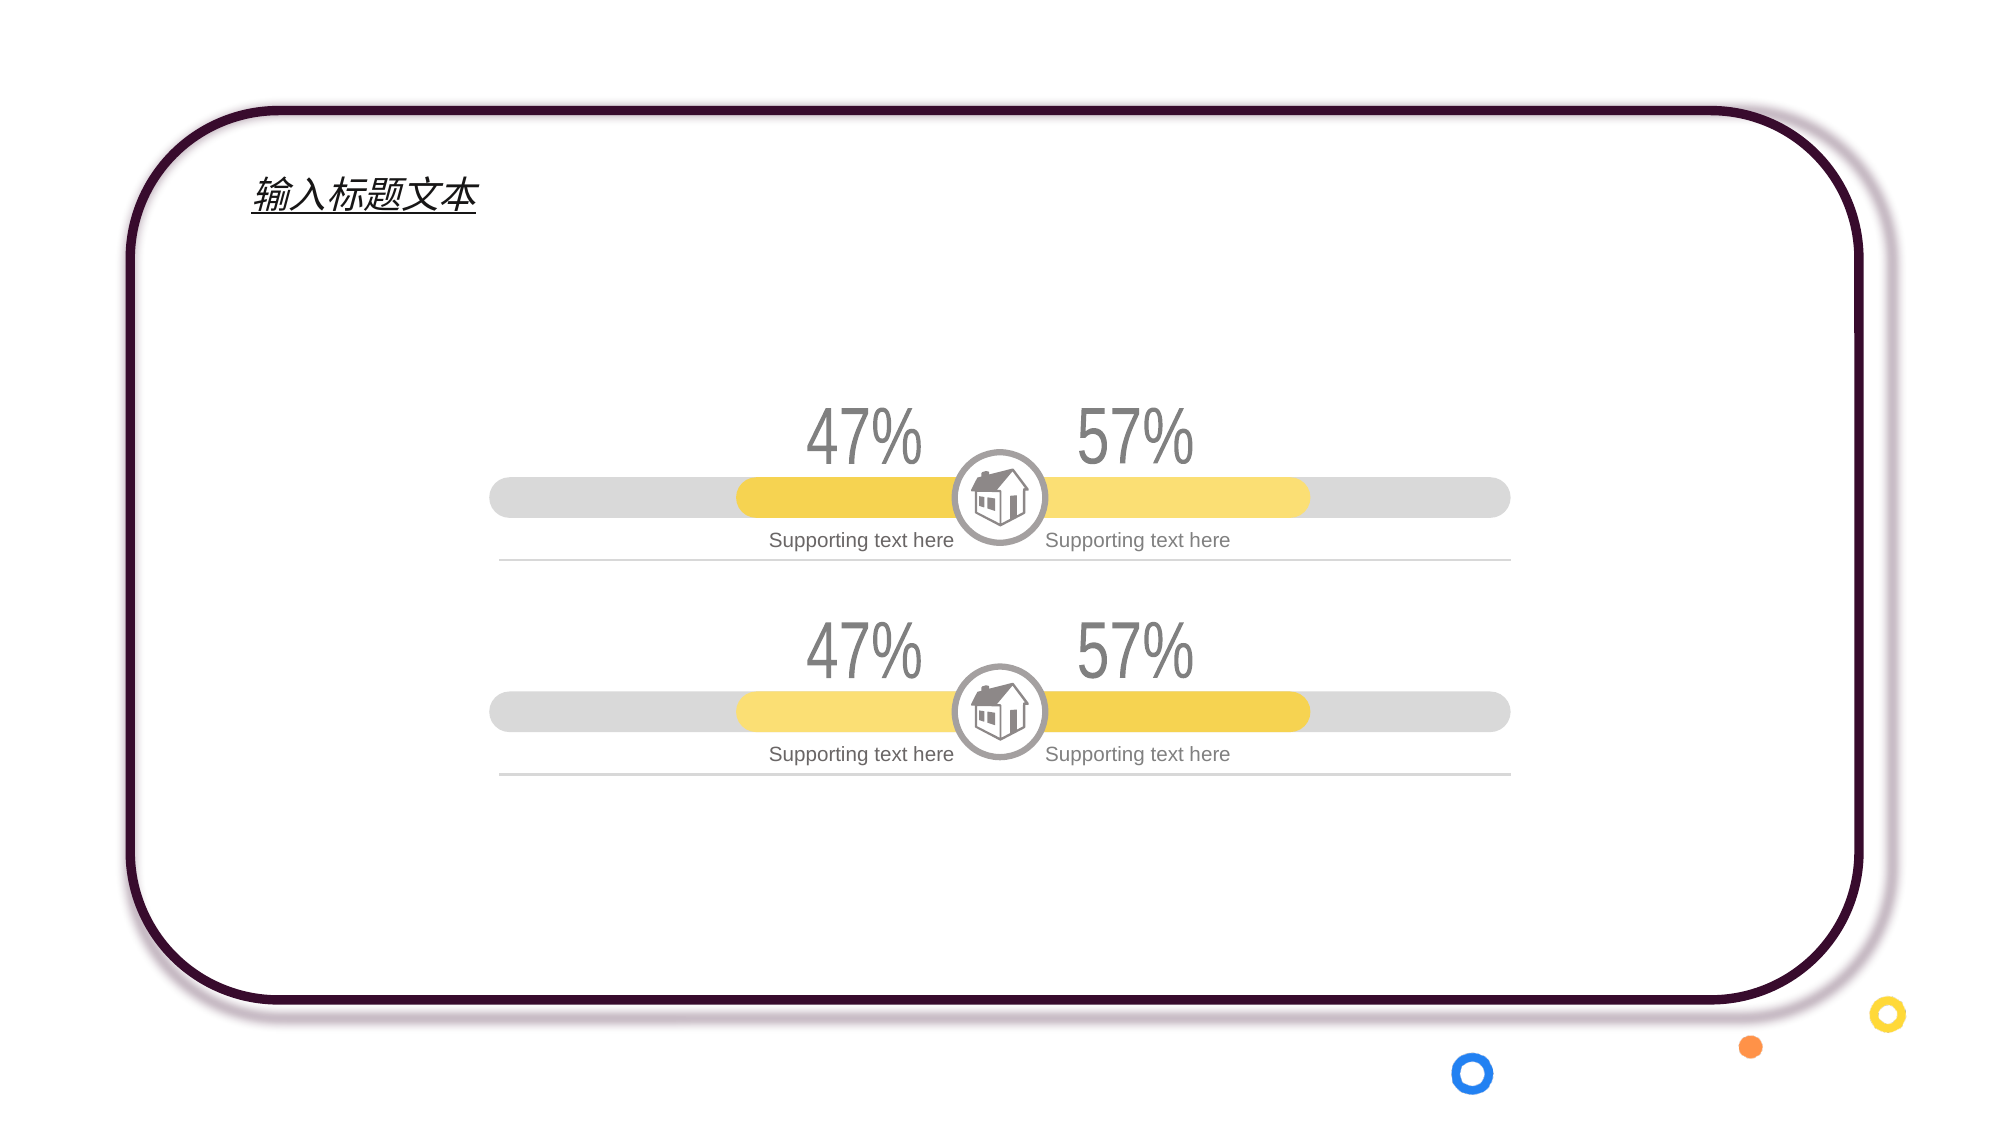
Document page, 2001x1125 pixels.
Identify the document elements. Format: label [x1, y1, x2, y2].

text_box [130, 110, 2000, 1125]
